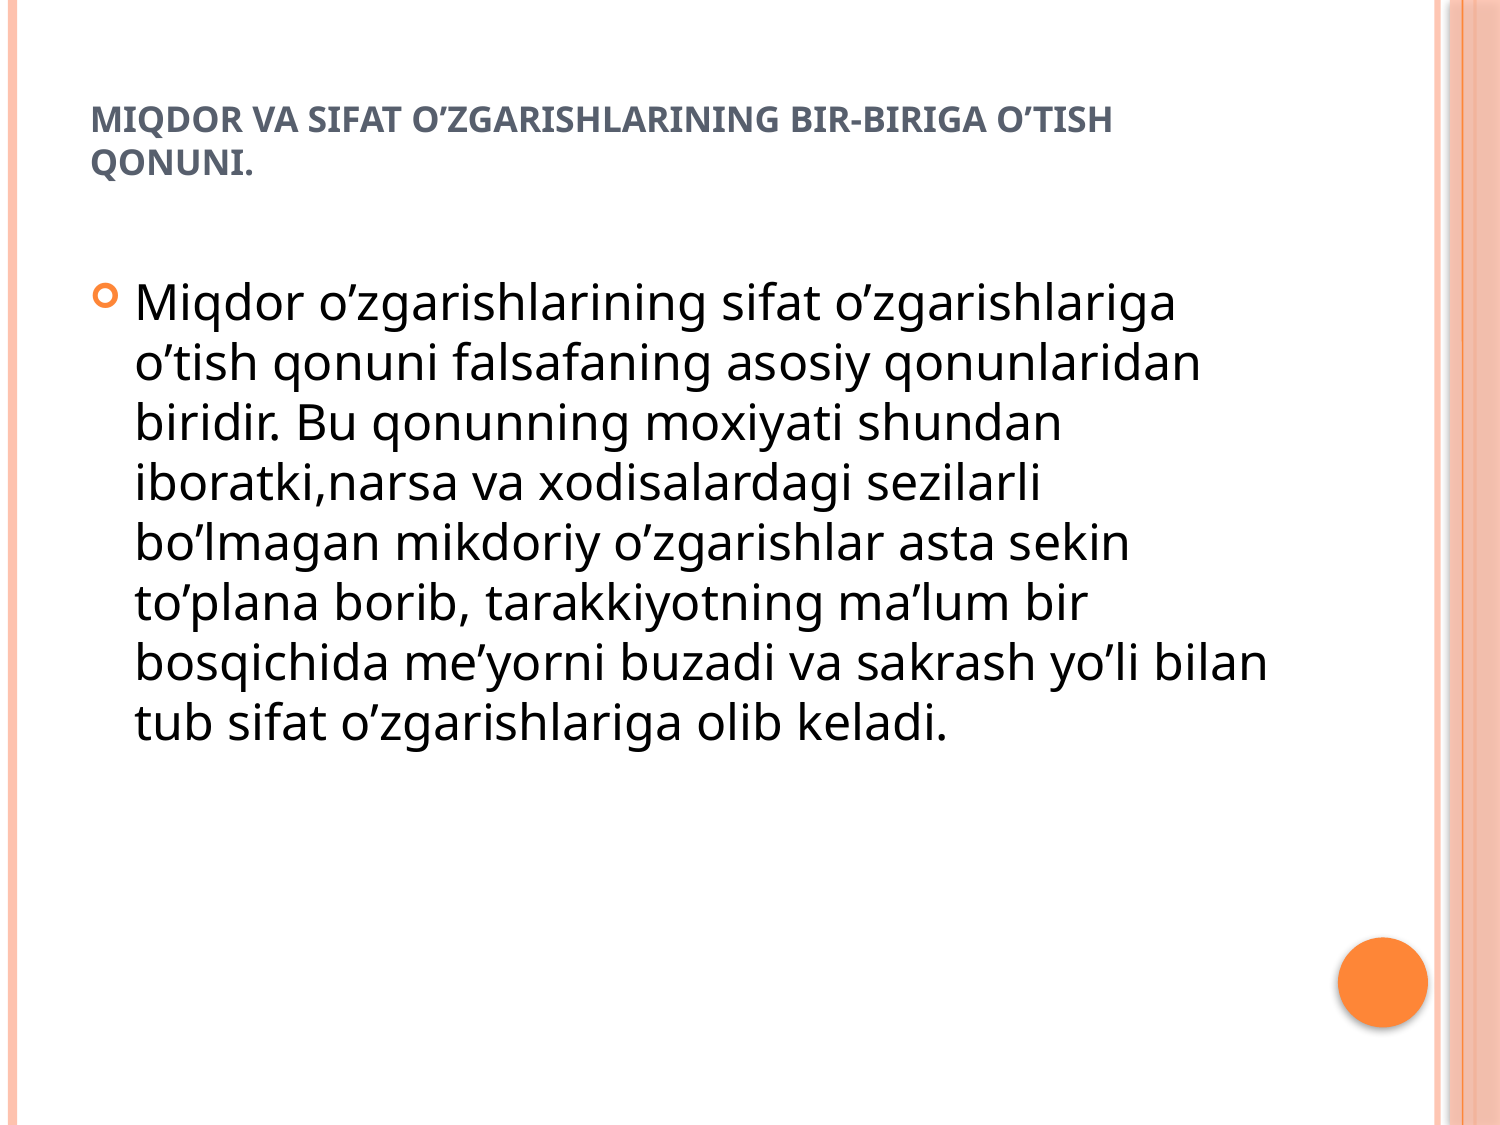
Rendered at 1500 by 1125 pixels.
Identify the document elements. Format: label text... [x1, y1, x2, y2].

title Miqdor va sifat o’zgarishlarining bir-biriga o’tish qonuni. [75, 45, 1300, 233]
list Miqdor o’zgarishlarining sifat o’zgarishlariga o’tish qonuni falsafaning asosiy qonunlaridan biridir. Bu qonunning moxiyati shundan iboratki,narsa va xodisalardagi sezilarli bo’lmagan mikdoriy o’zgarishlar asta sekin to’plana borib, tarakkiyotning ma’lum bir bosqichida me’yorni buzadi va sakrash yo’li bilan tub sifat o’zgarishlariga olib keladi. [75, 262, 1300, 1062]
